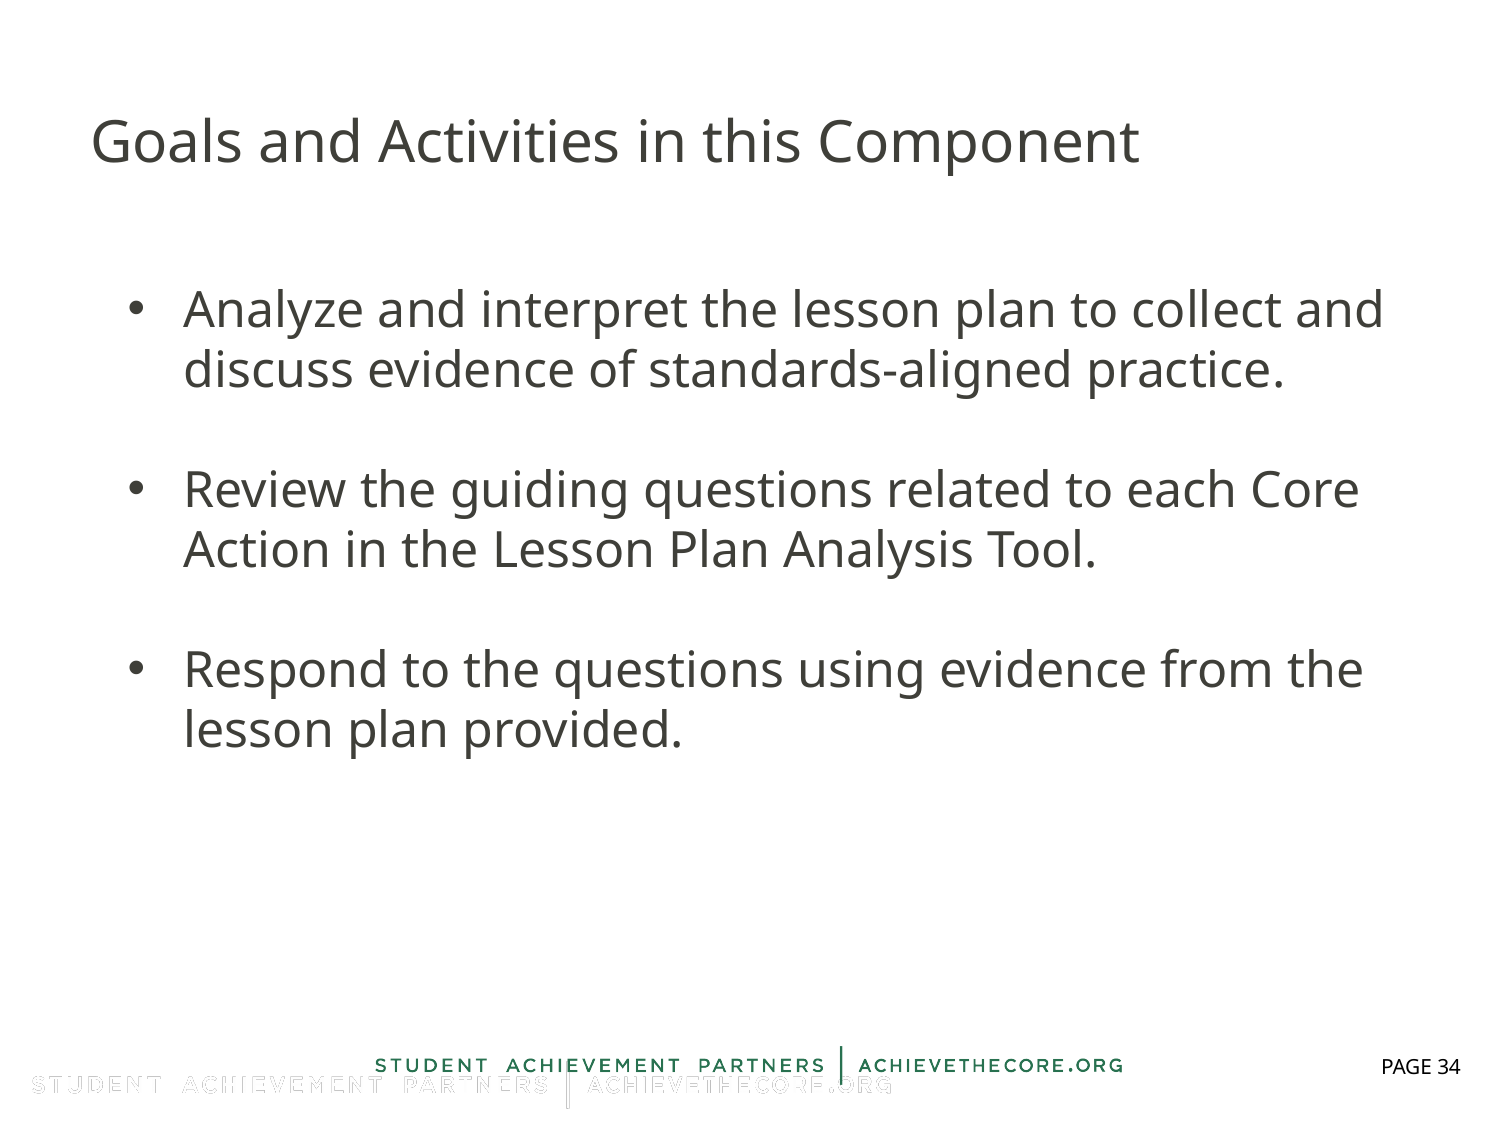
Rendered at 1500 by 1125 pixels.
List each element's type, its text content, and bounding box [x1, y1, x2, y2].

picture [12, 1046, 1122, 1112]
title Goals and Activities in this Component [75, 45, 1425, 233]
list Analyze and interpret the lesson plan to collect and discuss evidence of standards-aligned practice. Review the guiding questions related to each Core Action in the Lesson Plan Analysis Tool. Respond to the questions using evidence from the lesson plan provided. [75, 262, 1425, 1005]
